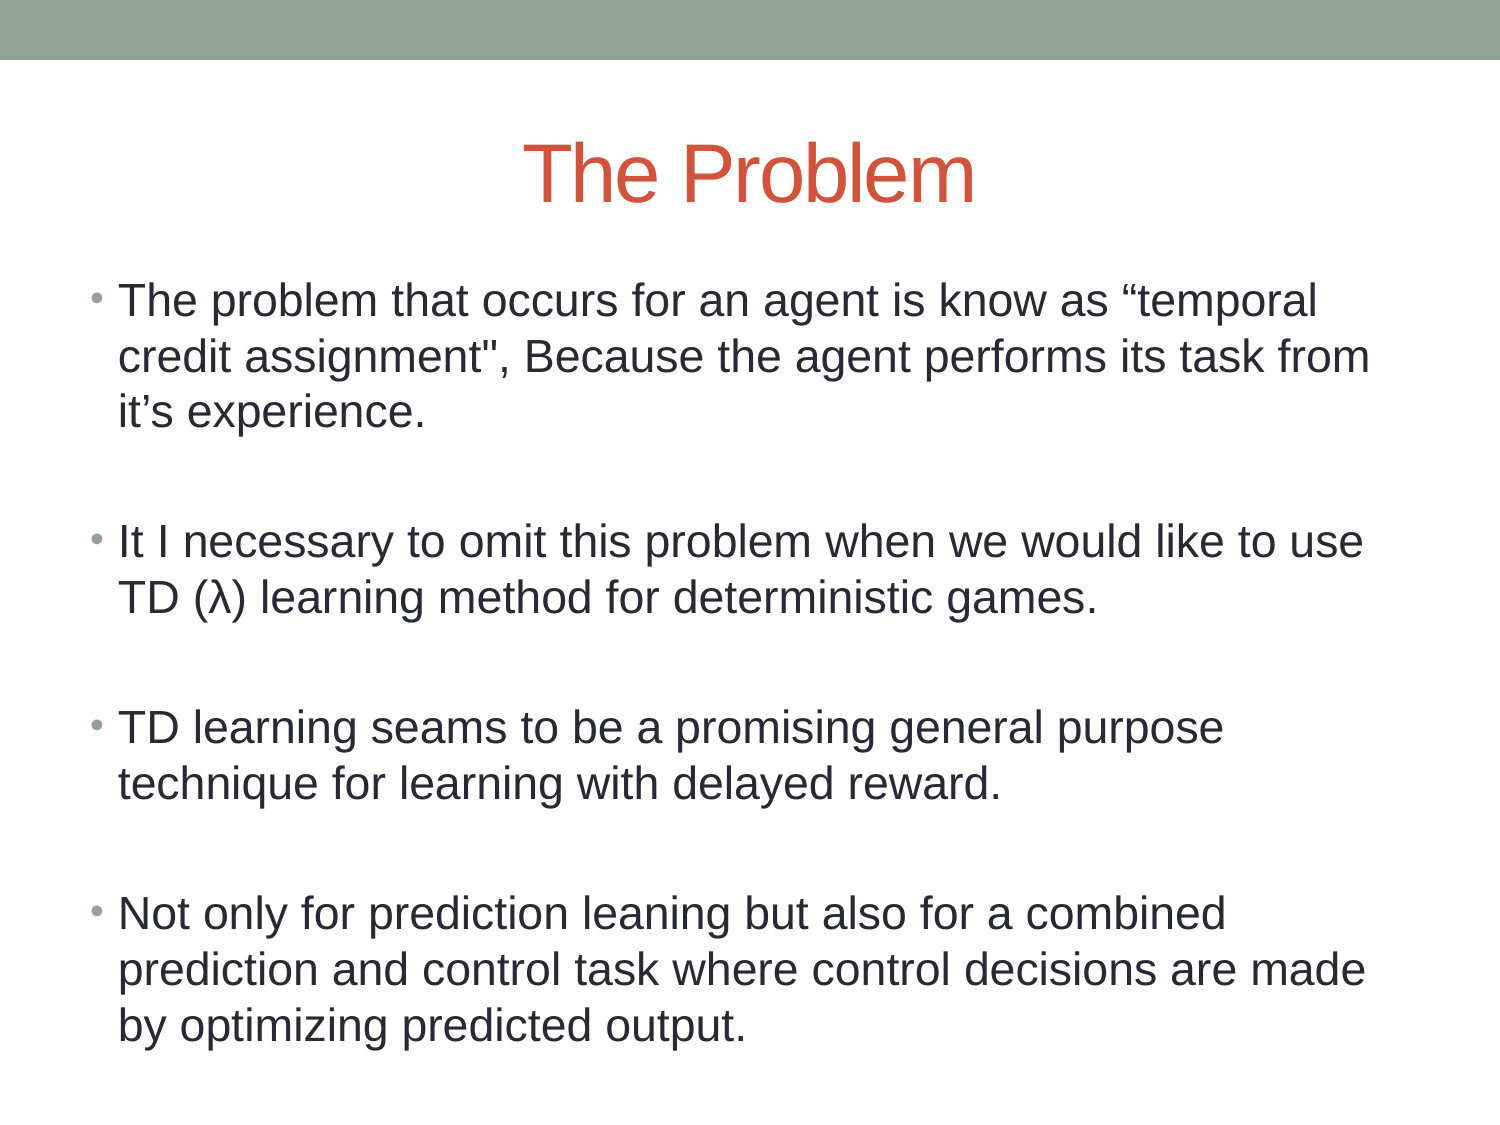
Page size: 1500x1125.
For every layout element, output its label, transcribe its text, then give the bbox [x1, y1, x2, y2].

title The Problem [75, 87, 1425, 250]
list The problem that occurs for an agent is know as “temporal credit assignment", Because the agent performs its task from it’s experience. It I necessary to omit this problem when we would like to use TD (λ) learning method for deterministic games. TD learning seams to be a promising general purpose technique for learning with delayed reward. Not only for prediction leaning but also for a combined prediction and control task where control decisions are made by optimizing predicted output. [75, 262, 1425, 1063]
